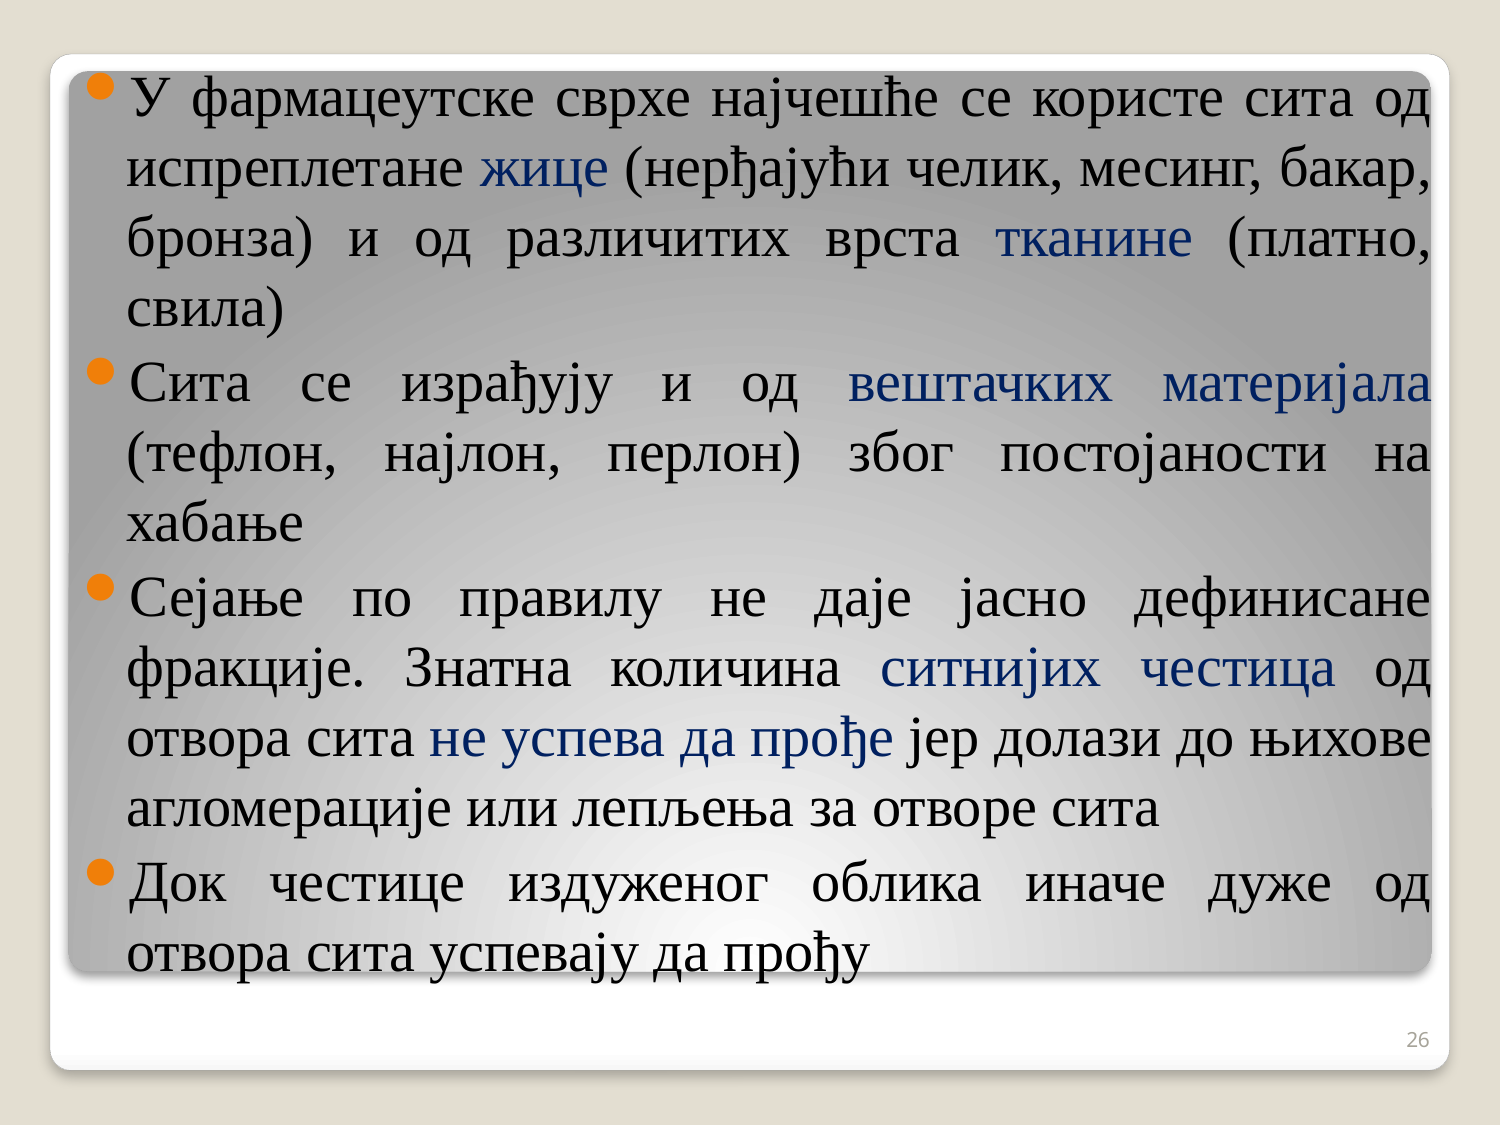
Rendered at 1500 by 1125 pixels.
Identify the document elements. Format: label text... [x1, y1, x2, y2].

slide_number 26 [1369, 1002, 1445, 1063]
list У фармацеутске сврхе најчешће се користе сита од испреплетане жице (нерђајући челик, месинг, бакар, бронза) и од различитих врста тканине (платно, свила) Сита се израђују и од вештачких материјала (тефлон, најлон, перлон) због постојаности на хабање Сејање по правилу не даје јасно дефинисане фракције. Знатна количина ситнијих честица од отворa сита не успева да прође јер долази до њихове агломерације или лепљења за отворе сита Док честице издуженог облика иначе дуже од отвора сита успевају да прођу [53, 42, 1447, 1071]
